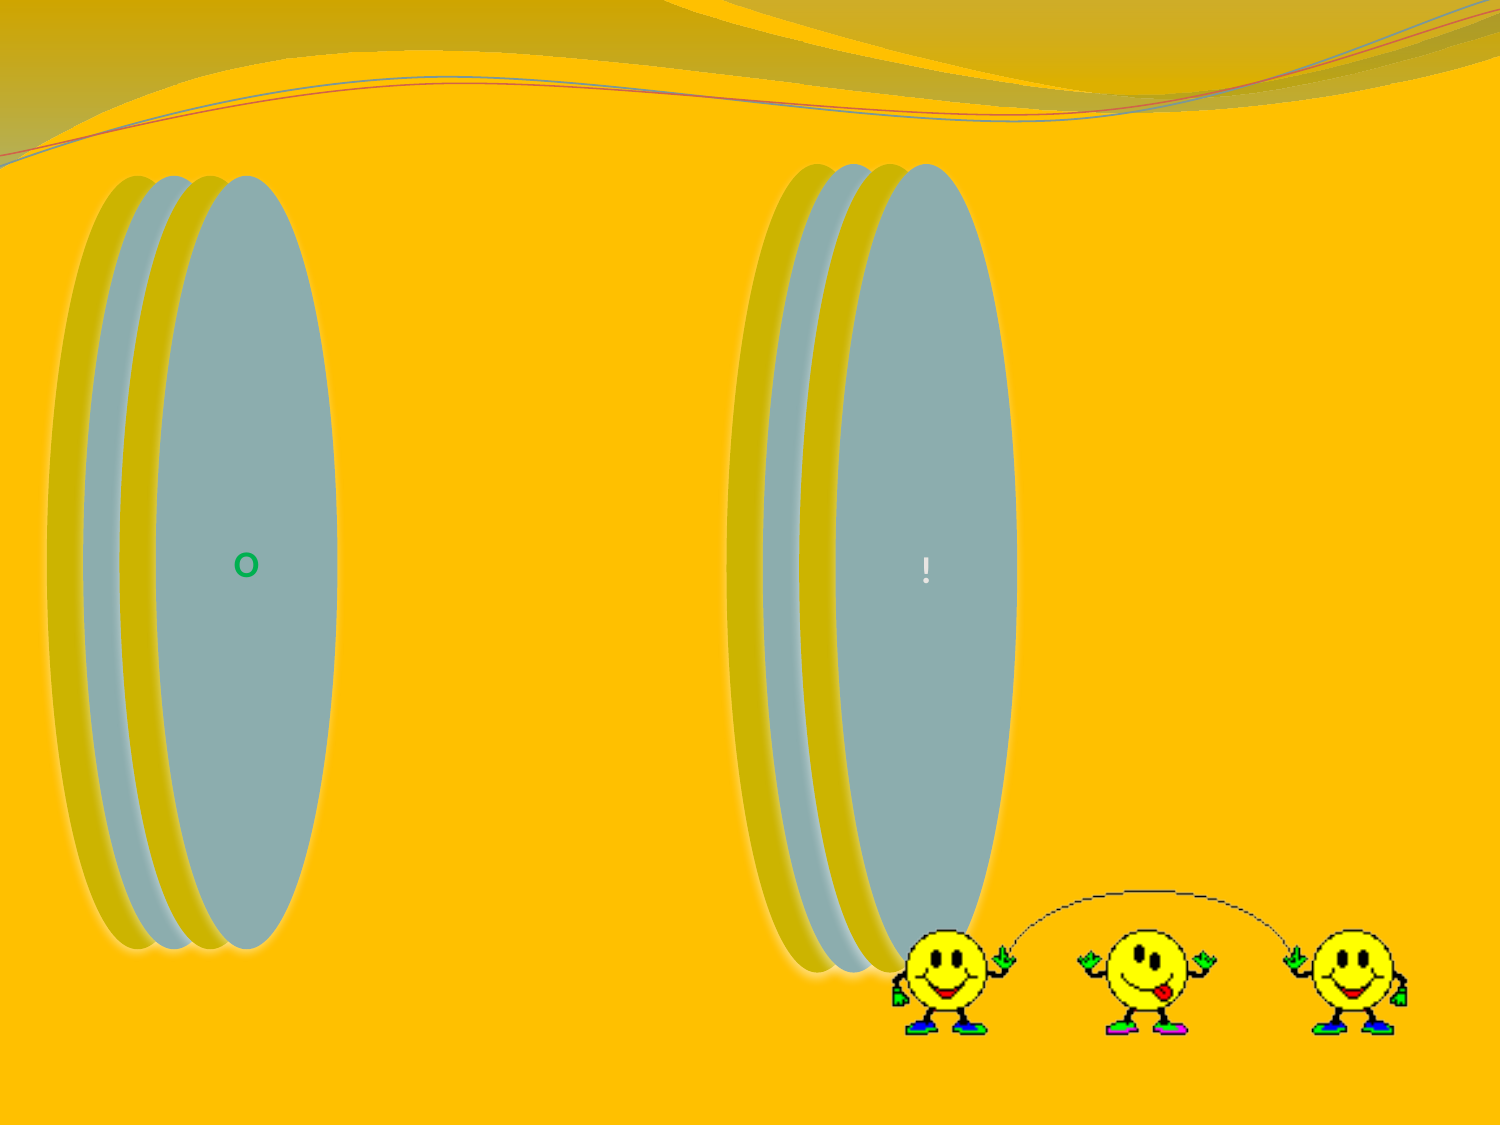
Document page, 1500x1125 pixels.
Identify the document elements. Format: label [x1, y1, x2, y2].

text_box [726, 163, 1454, 973]
text_box [46, 175, 719, 950]
picture [890, 856, 1411, 1040]
